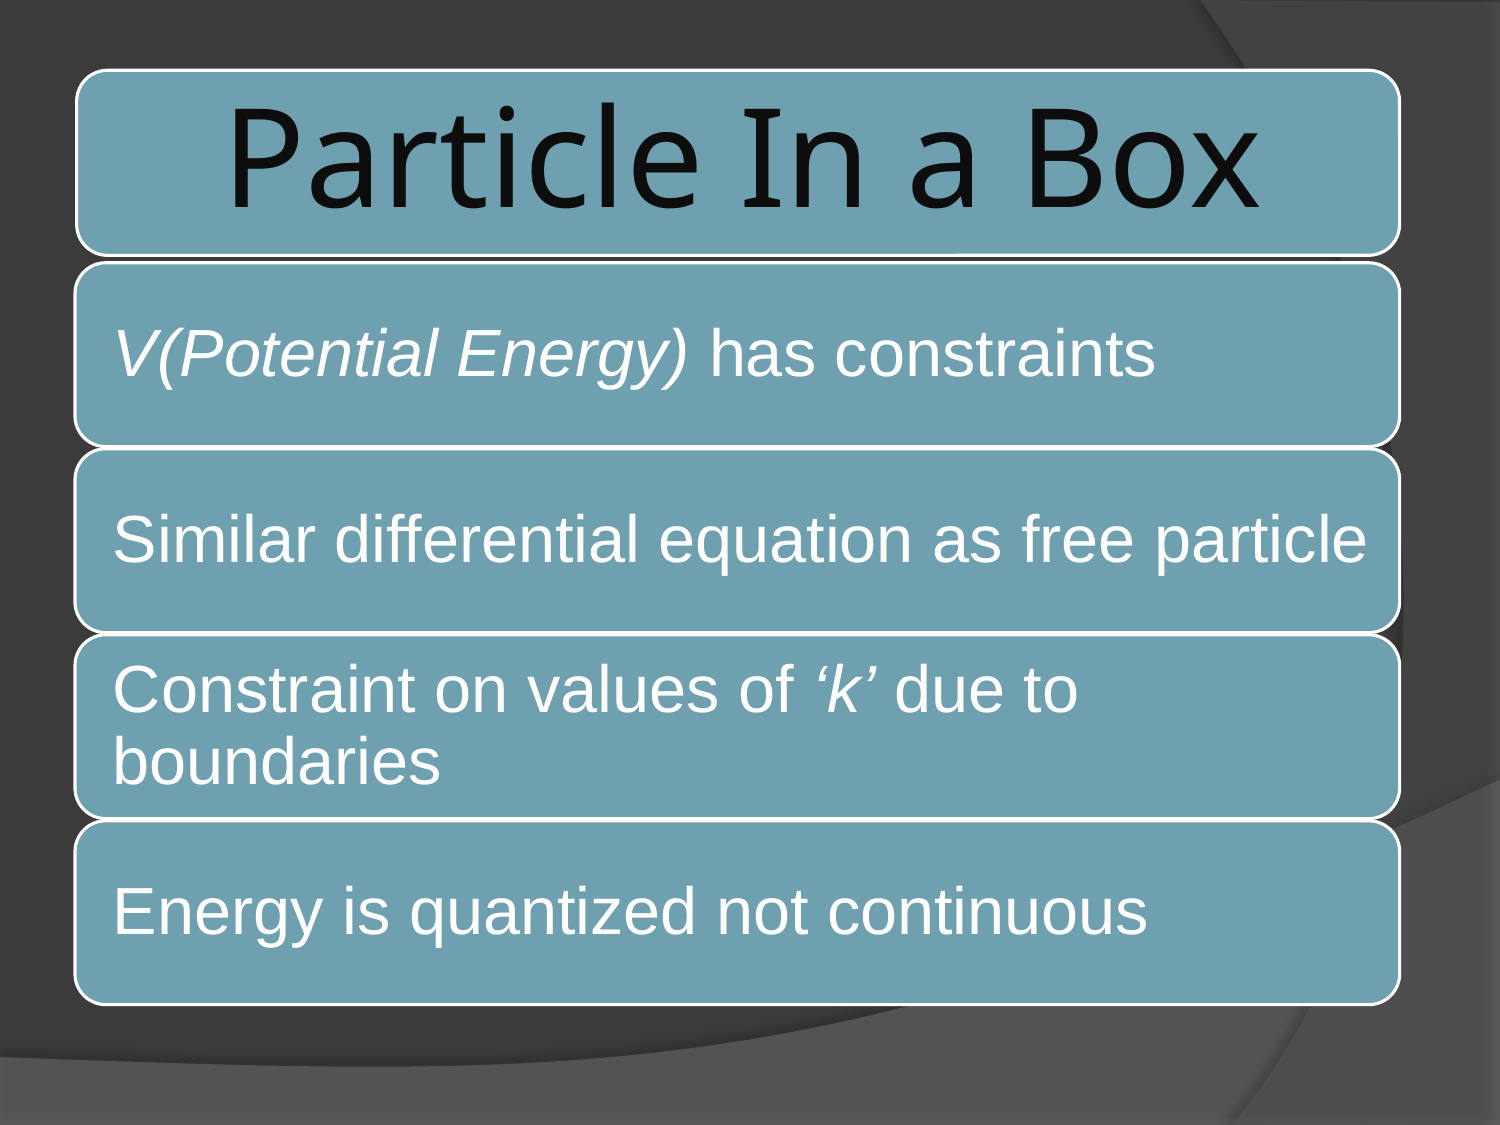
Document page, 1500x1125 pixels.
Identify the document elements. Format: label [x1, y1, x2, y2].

list [74, 262, 1400, 1006]
text_box [76, 70, 1400, 253]
